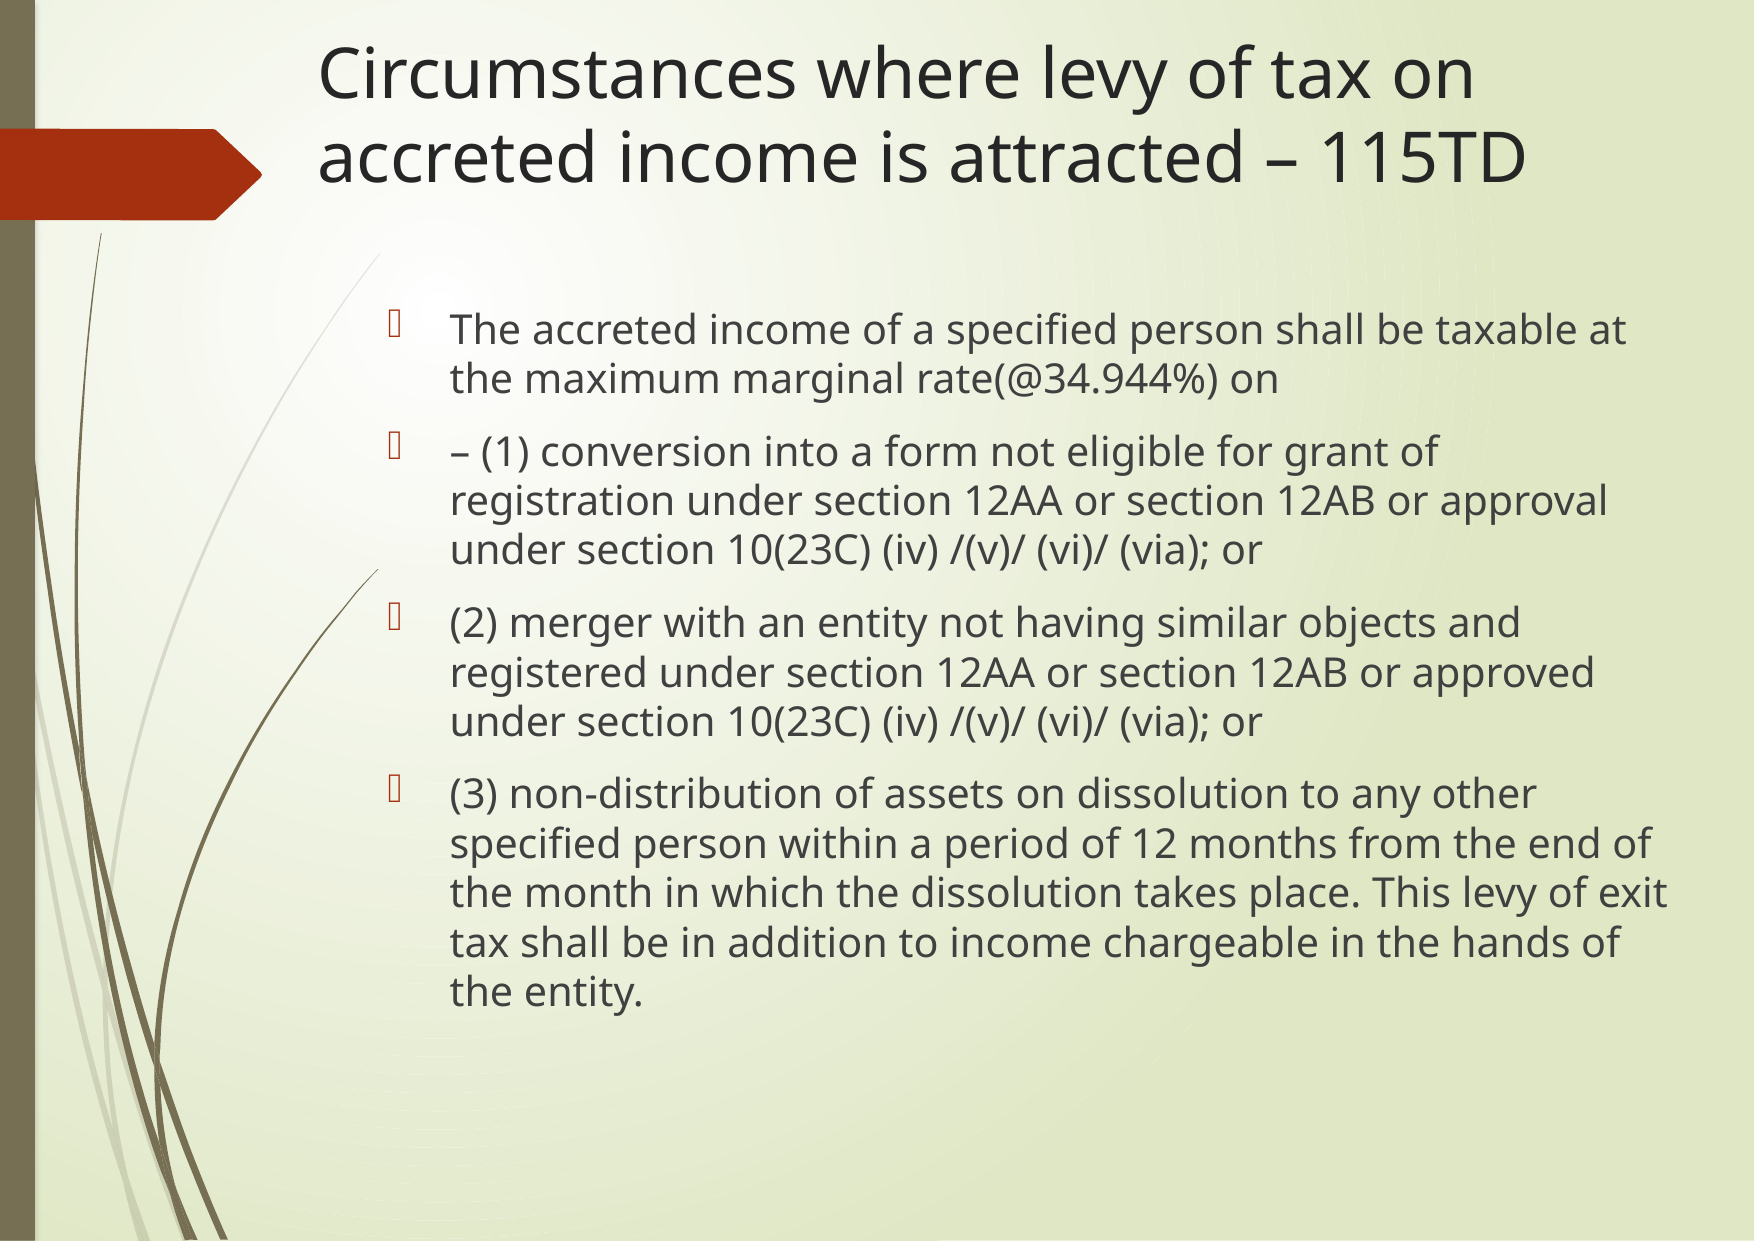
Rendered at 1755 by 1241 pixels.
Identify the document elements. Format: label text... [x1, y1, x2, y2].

list The accreted income of a specified person shall be taxable at the maximum marginal rate(@34.944%) on – (1) conversion into a form not eligible for grant of registration under section 12AA or section 12AB or approval under section 10(23C) (iv) /(v)/ (vi)/ (via); or (2) merger with an entity not having similar objects and registered under section 12AA or section 12AB or approved under section 10(23C) (iv) /(v)/ (vi)/ (via); or (3) non-distribution of assets on dissolution to any other specified person within a period of 12 months from the end of the month in which the dissolution takes place. This levy of exit tax shall be in addition to income chargeable in the hands of the entity. [372, 295, 1690, 1070]
title Circumstances where levy of tax on accreted income is attracted – 115TD [302, 20, 1728, 208]
